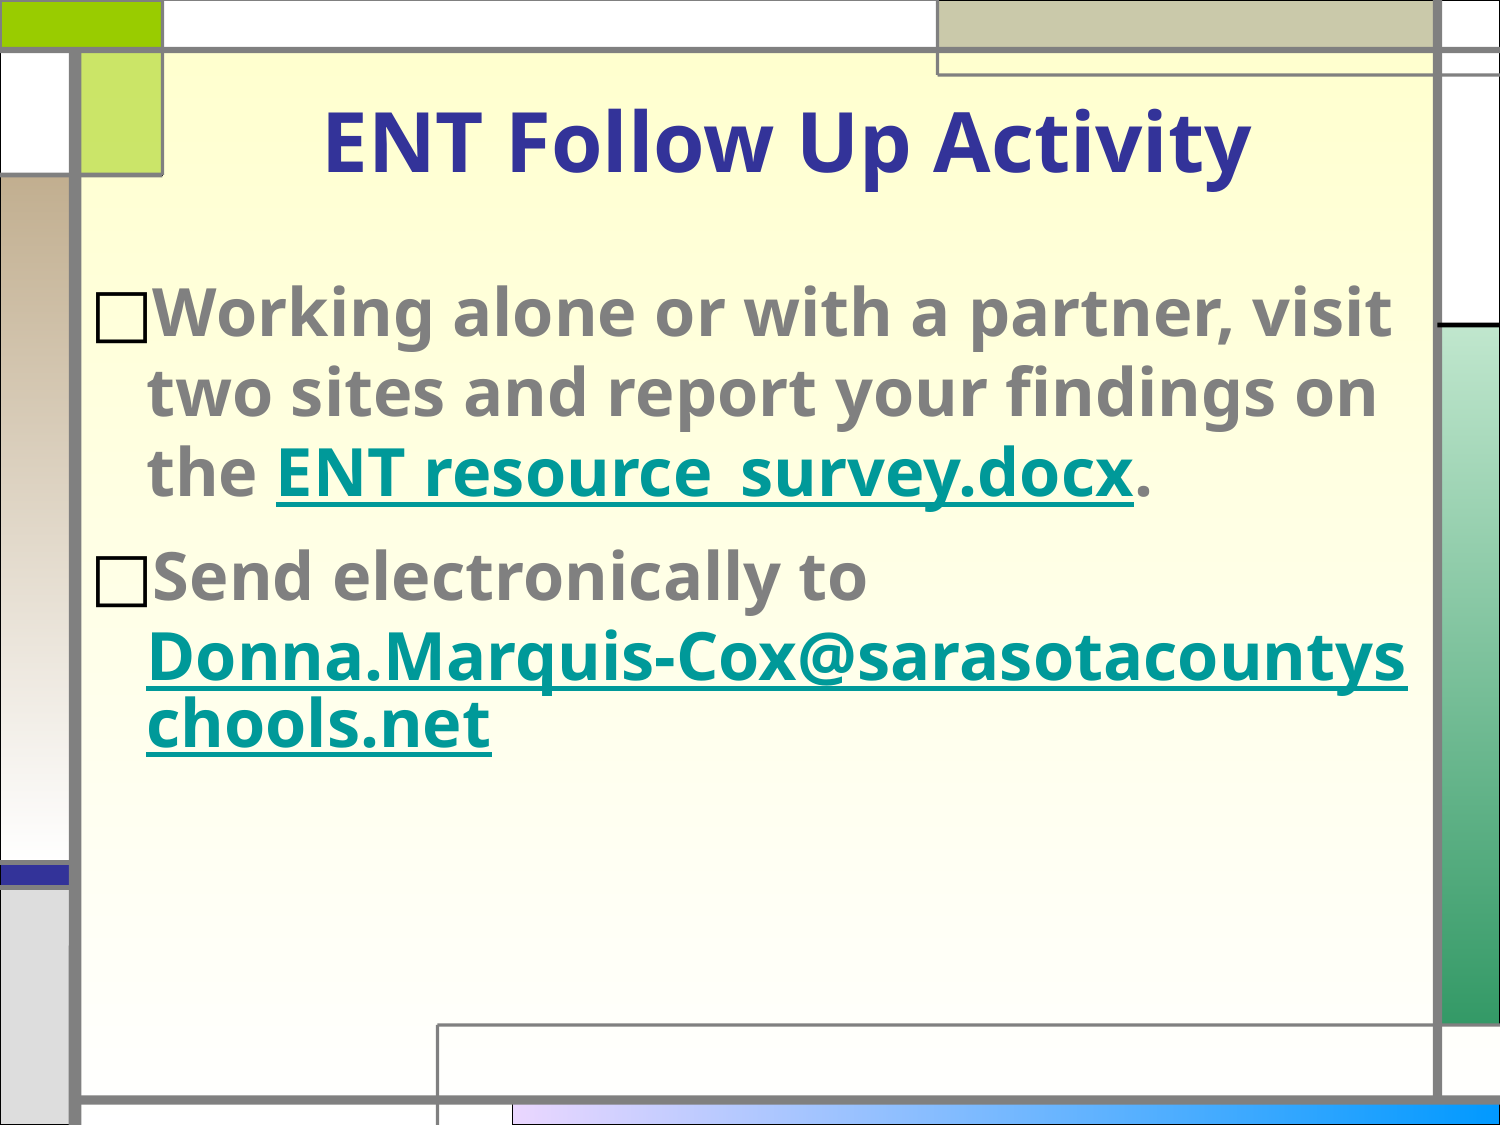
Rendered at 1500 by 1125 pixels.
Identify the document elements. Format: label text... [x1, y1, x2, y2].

list Working alone or with a partner, visit two sites and report your findings on the ENT resource_survey.docx. Send electronically to Donna.Marquis-Cox@sarasotacountyschools.net [74, 262, 1426, 1006]
title ENT Follow Up Activity [149, 44, 1426, 233]
